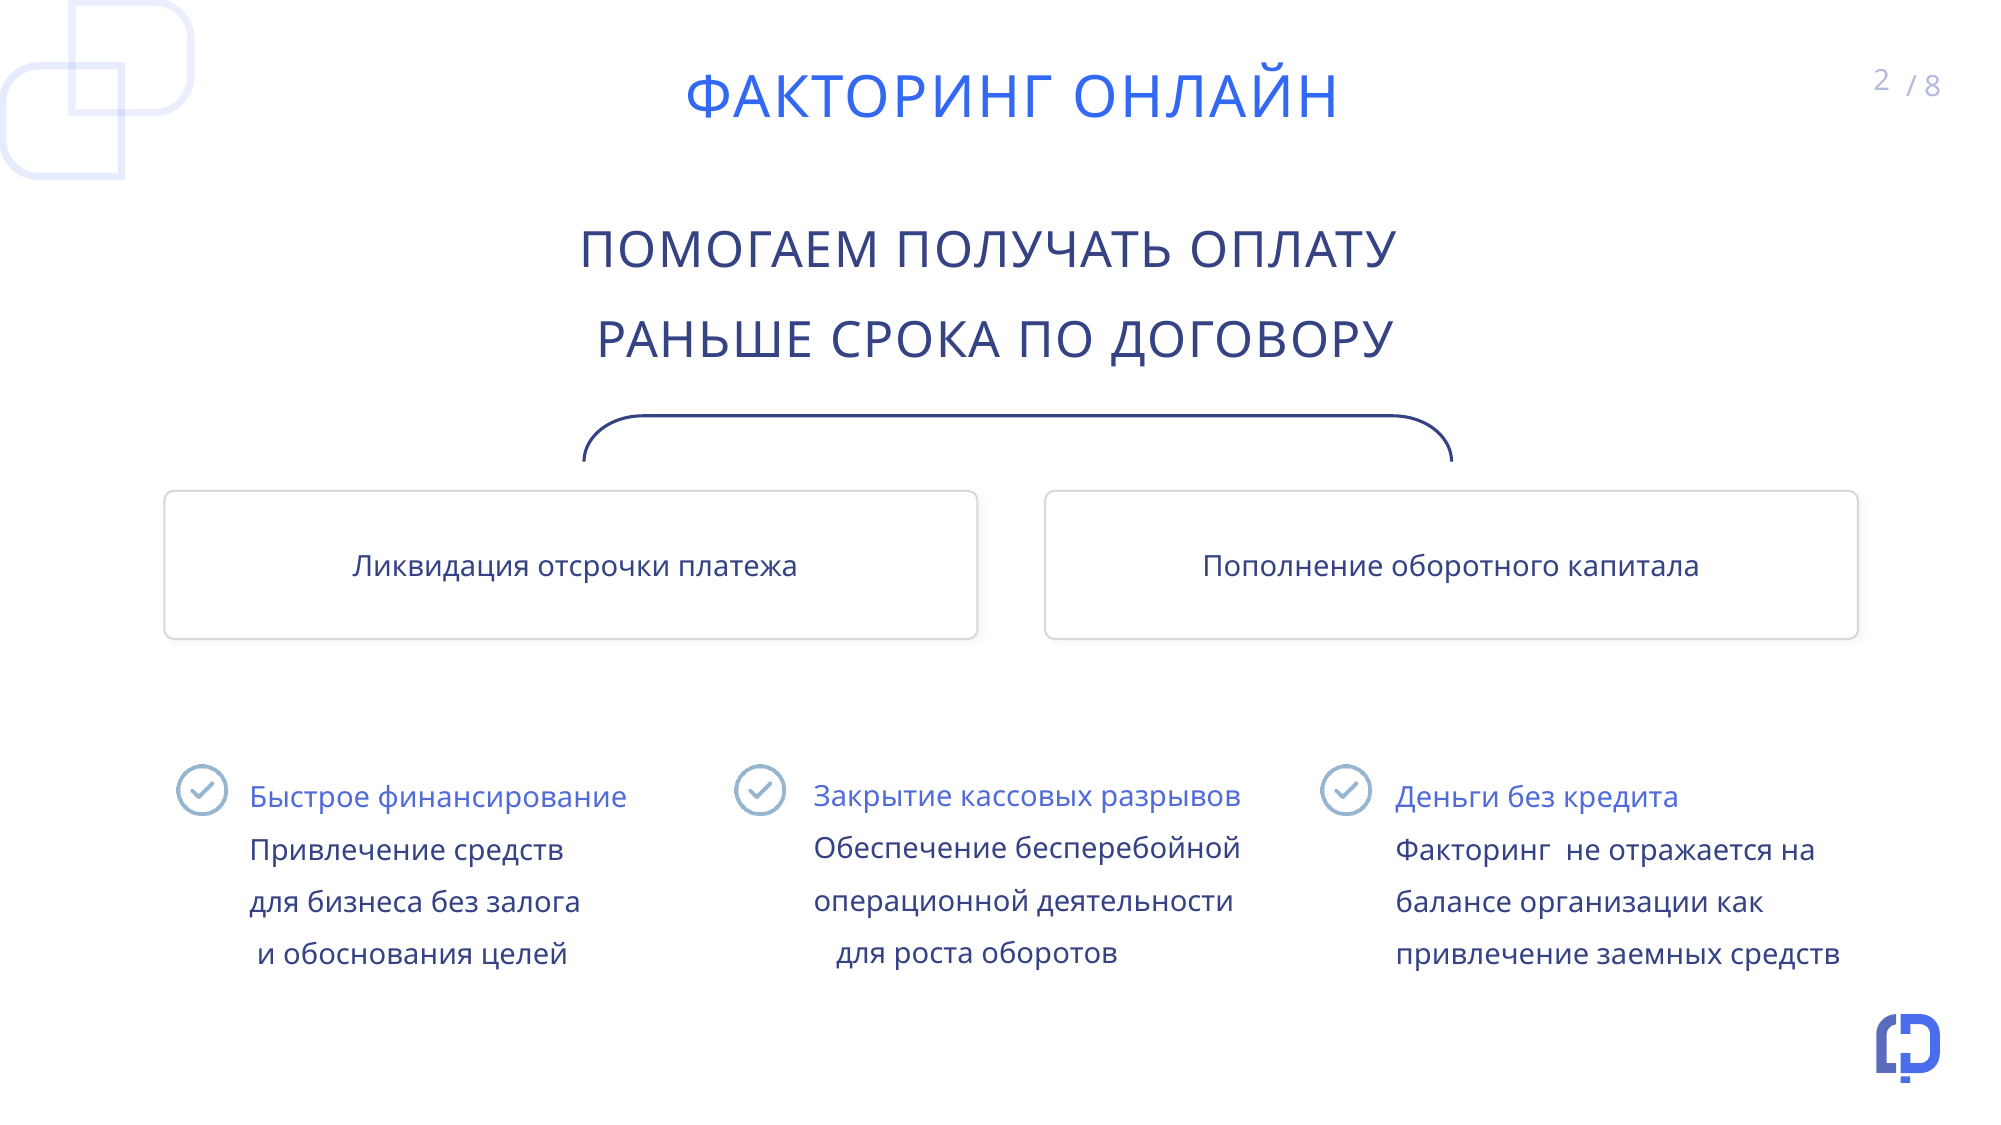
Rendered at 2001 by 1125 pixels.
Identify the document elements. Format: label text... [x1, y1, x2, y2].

text_box [163, 489, 979, 641]
text_box Ликвидация отсрочки платежа [290, 539, 860, 590]
text_box ПОМОГАЕМ ПОЛУЧАТЬ ОПЛАТУ РАНЬШЕ СРОКА ПО ДОГОВОРУ [330, 180, 1662, 375]
text_box ФАКТОРИНГ ОНЛАЙН [240, 30, 1786, 167]
text_box [583, 415, 1453, 462]
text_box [1320, 753, 1918, 981]
picture [176, 764, 228, 816]
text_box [734, 752, 1272, 980]
text_box Пополнение оборотного капитала [1167, 539, 1737, 590]
text_box Быстрое финансирование Привлечение средств для бизнеса без залога и обоснования целей [234, 753, 660, 978]
text_box [1044, 489, 1860, 641]
